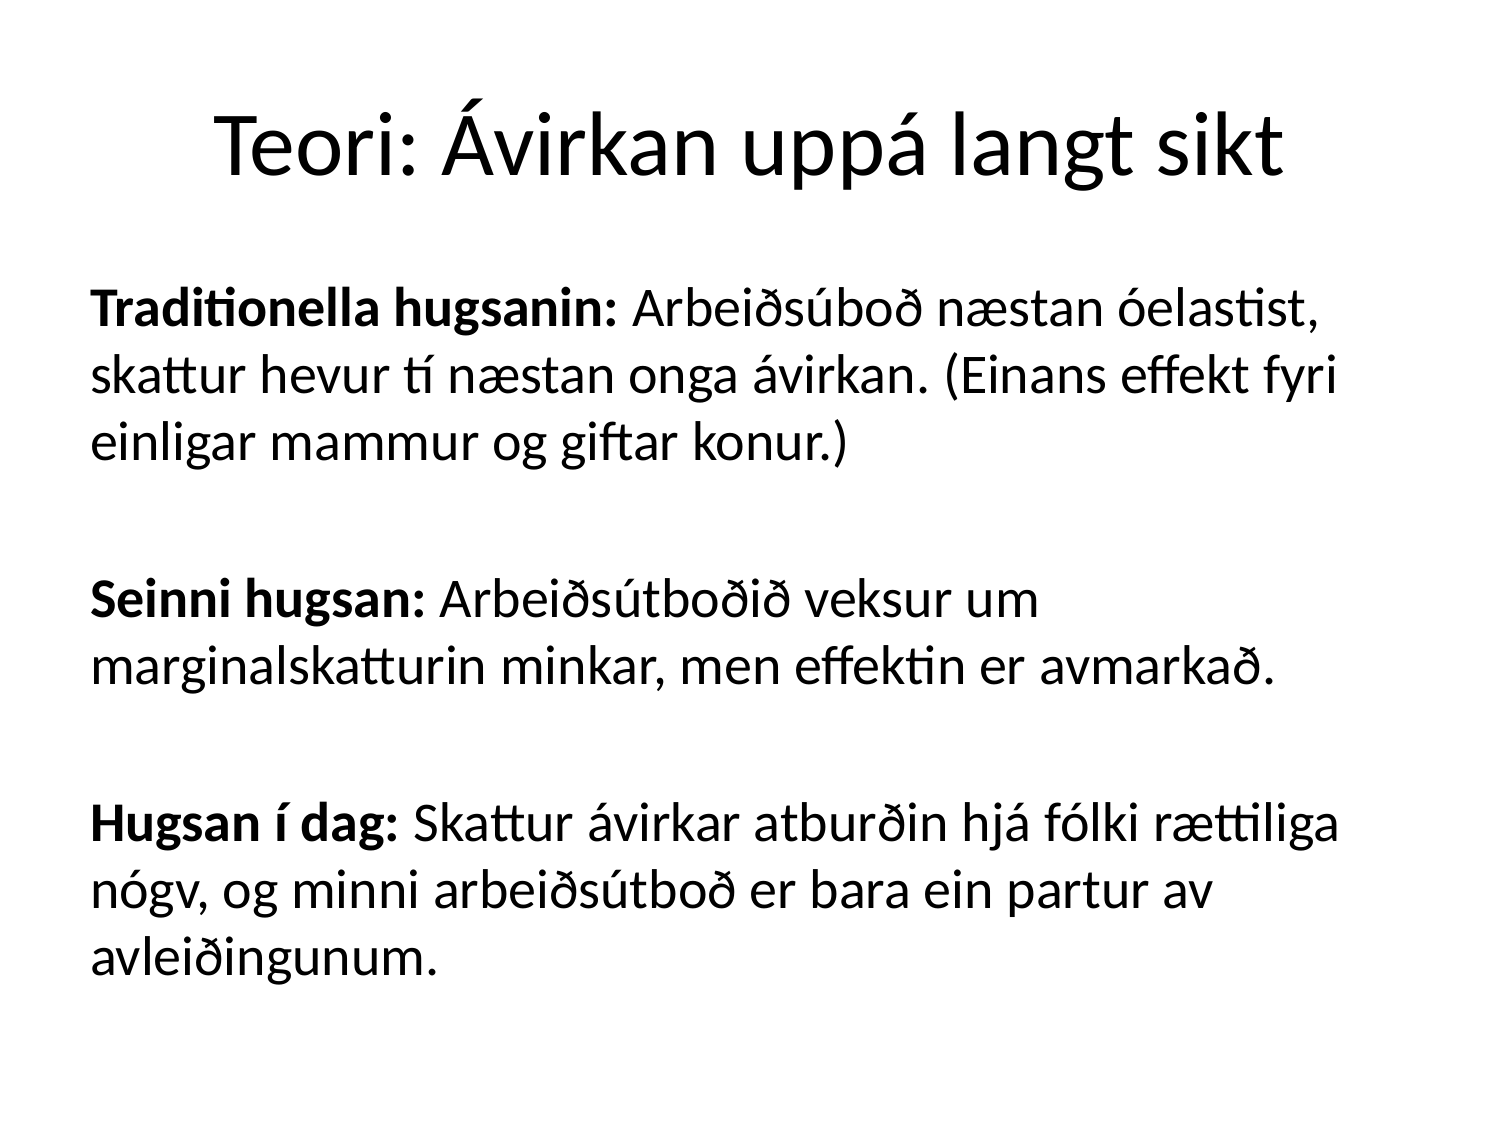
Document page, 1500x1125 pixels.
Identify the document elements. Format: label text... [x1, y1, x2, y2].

list Traditionella hugsanin: Arbeiðsúboð næstan óelastist, skattur hevur tí næstan onga ávirkan. (Einans effekt fyri einligar mammur og giftar konur.) Seinni hugsan: Arbeiðsútboðið veksur um marginalskatturin minkar, men effektin er avmarkað. Hugsan í dag: Skattur ávirkar atburðin hjá fólki rættiliga nógv, og minni arbeiðsútboð er bara ein partur av avleiðingunum. [75, 262, 1425, 1005]
title Teori: Ávirkan uppá langt sikt [75, 45, 1425, 233]
